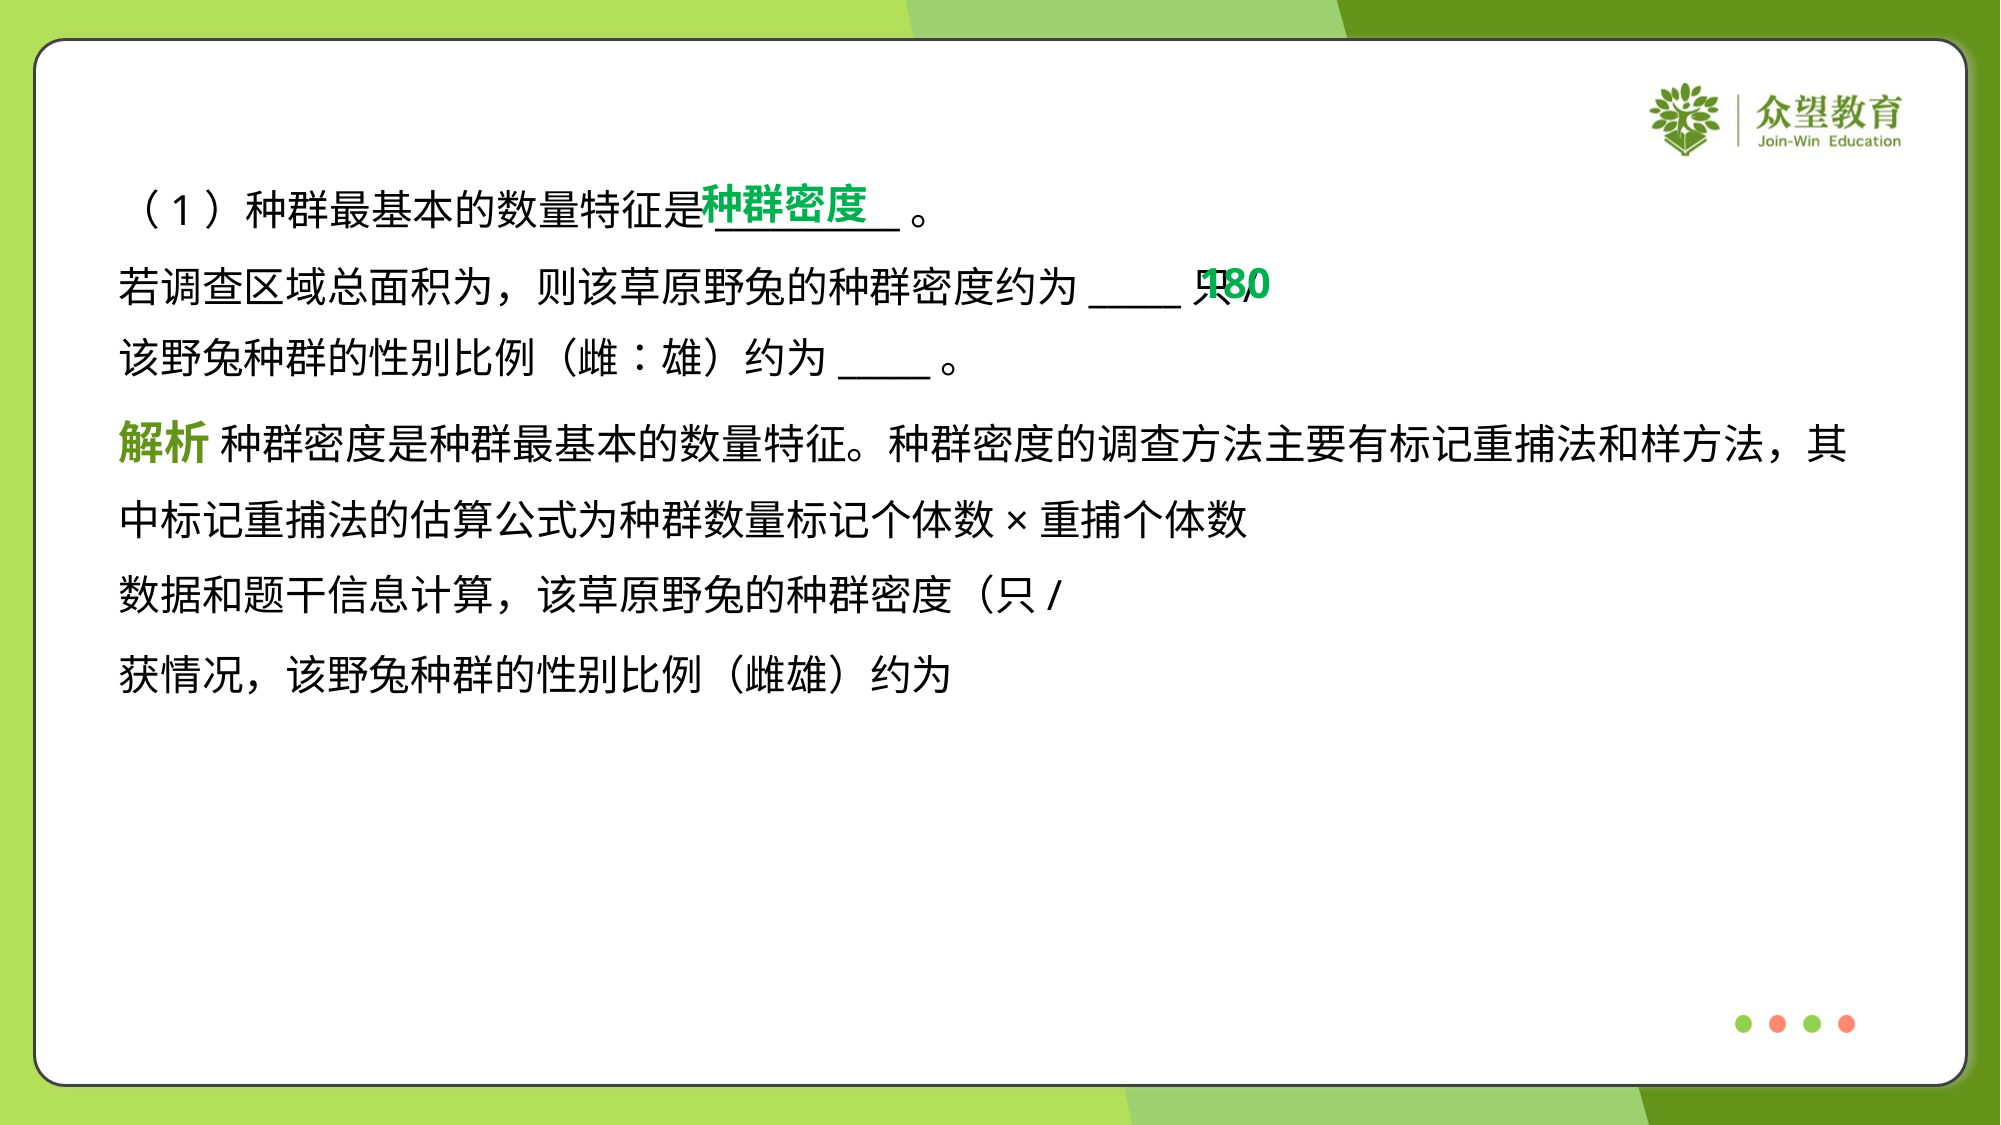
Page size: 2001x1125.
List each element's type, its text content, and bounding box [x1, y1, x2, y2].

text_box 种群密度 [686, 152, 883, 220]
picture [0, 0, 2000, 1125]
text_box 180 [1181, 229, 1289, 299]
